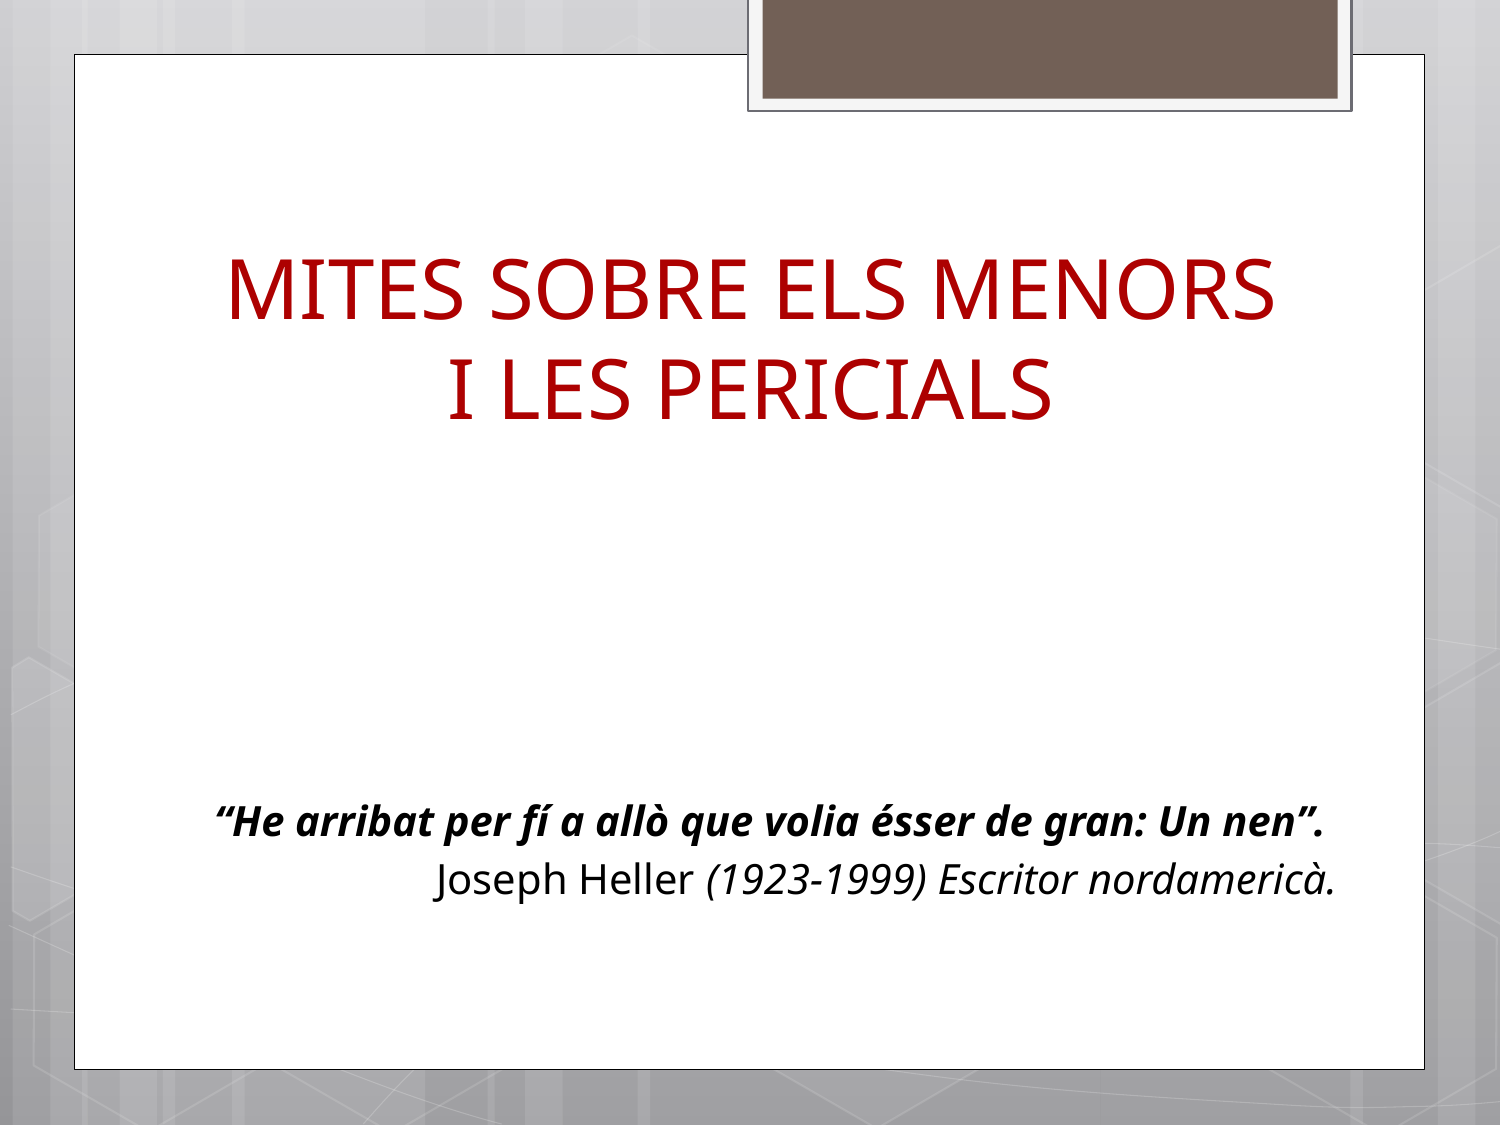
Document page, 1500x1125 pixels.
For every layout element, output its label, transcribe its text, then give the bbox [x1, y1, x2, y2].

list “He arribat per fí a allò que volia ésser de gran: Un nen”. Joseph Heller (1923-1999) Escritor nordamericà. [135, 786, 1353, 1068]
title MITES SOBRE ELS MENORS I LES PERICIALS [206, 219, 1296, 444]
